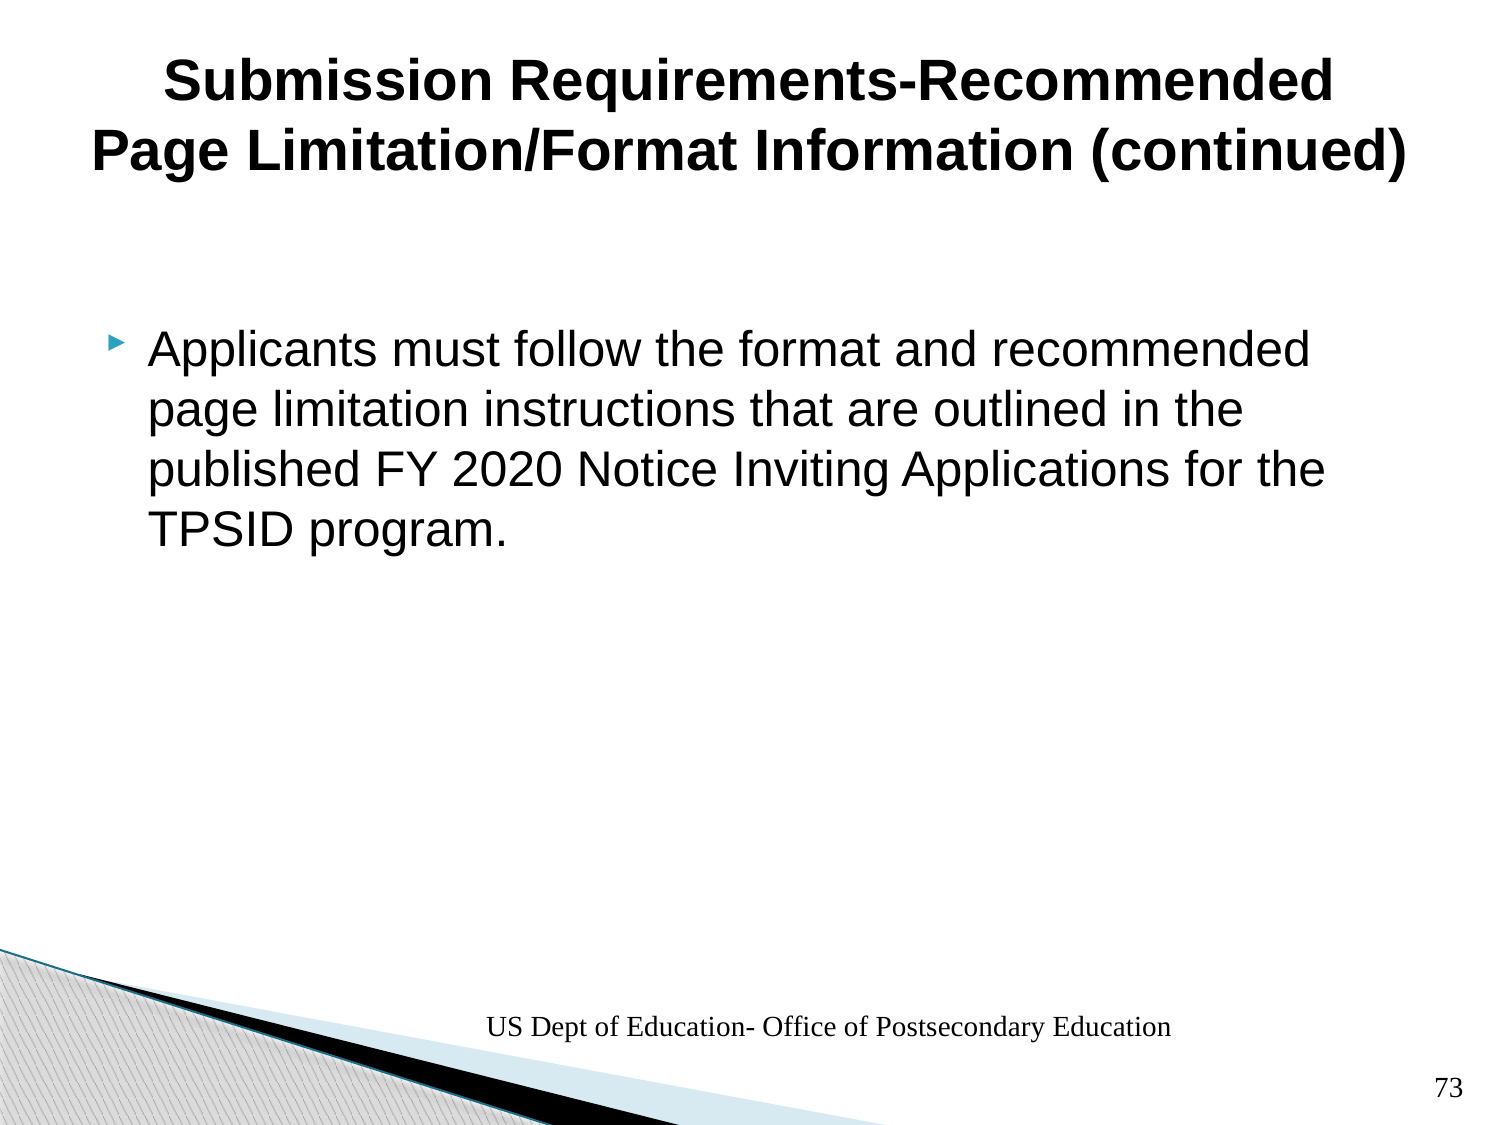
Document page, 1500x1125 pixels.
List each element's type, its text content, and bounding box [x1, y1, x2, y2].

title Submission Requirements-Recommended Page Limitation/Format Information (continued) [75, 24, 1425, 200]
footer US Dept of Education- Office of Postsecondary Education [437, 987, 1188, 1050]
list Applicants must follow the format and recommended page limitation instructions that are outlined in the published FY 2020 Notice Inviting Applications for the TPSID program. [72, 308, 1423, 1052]
slide_number 73 [1418, 1051, 1479, 1112]
